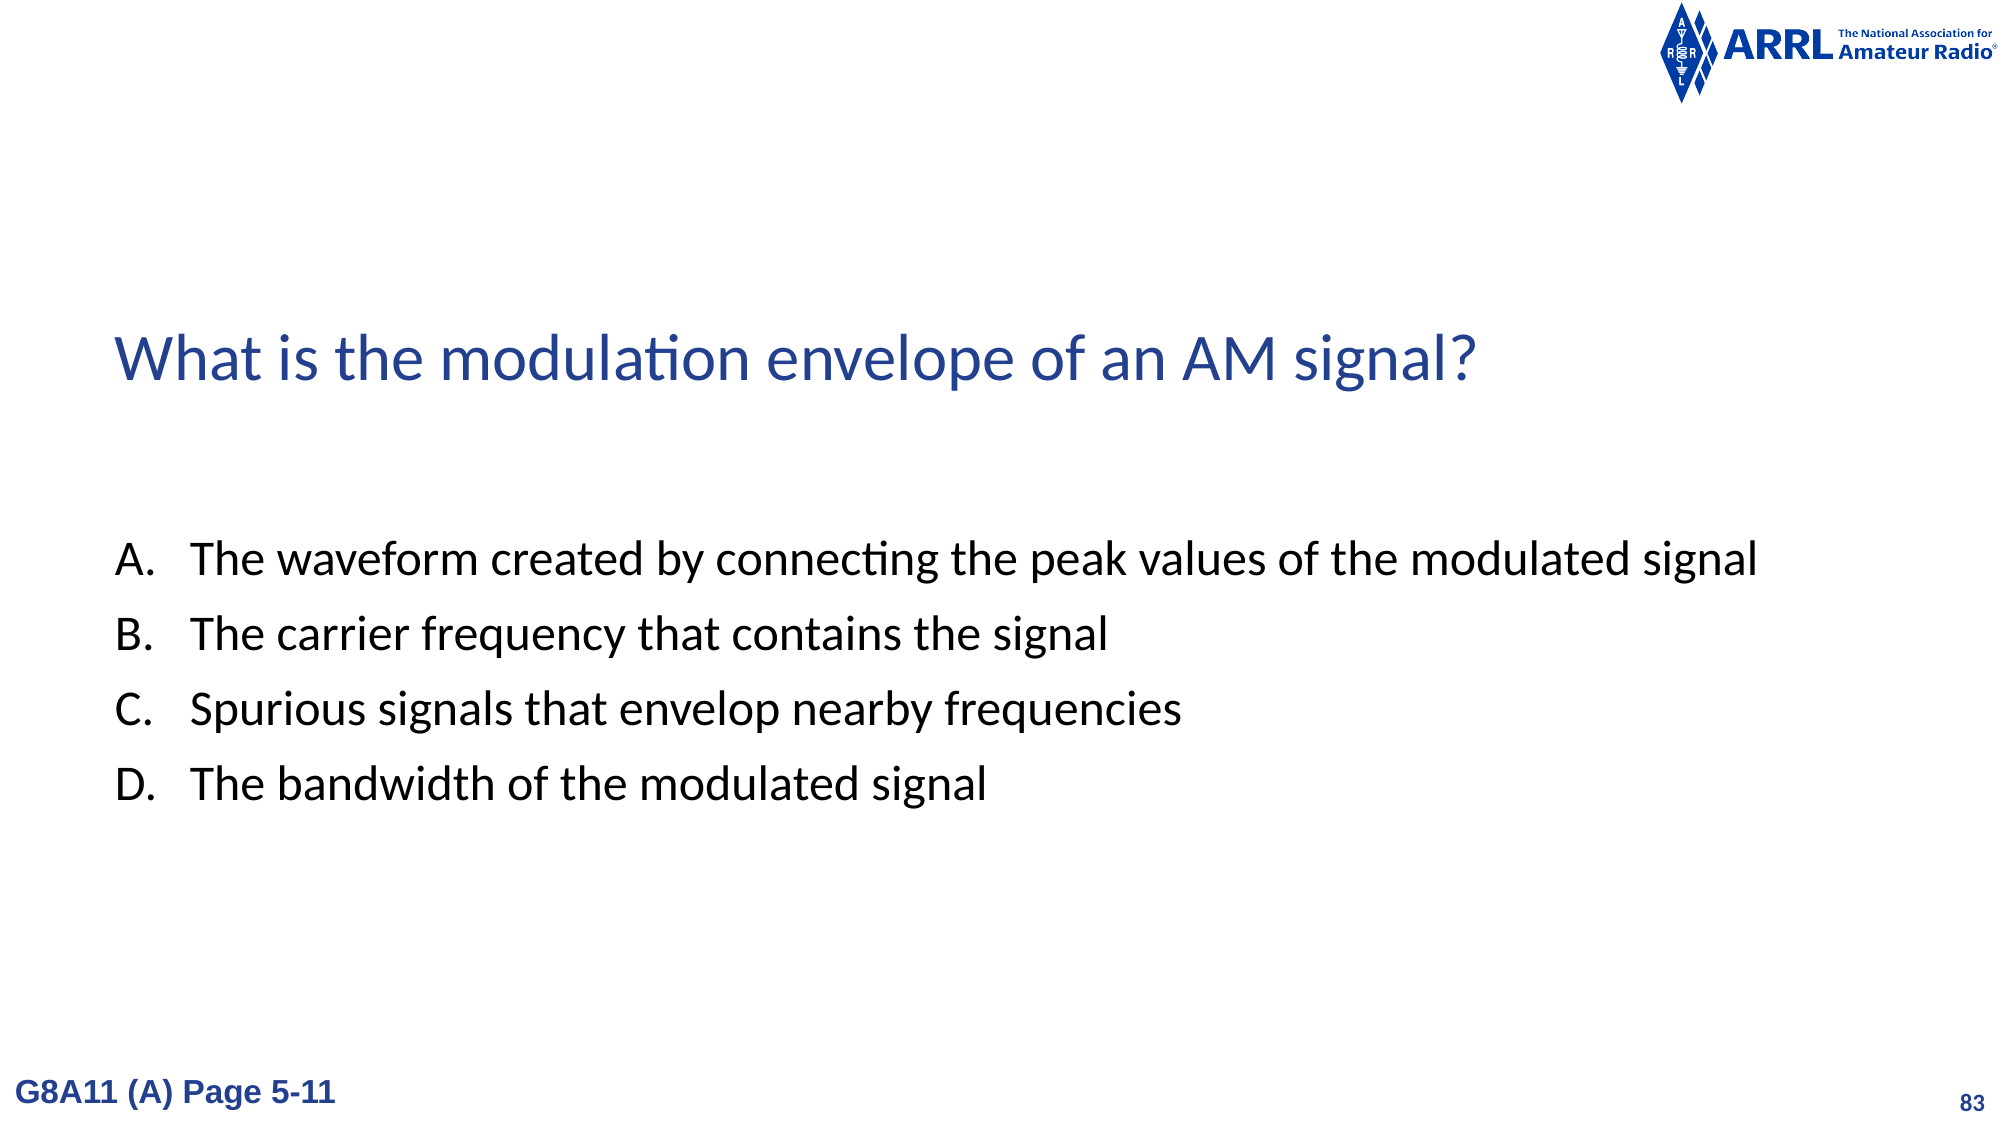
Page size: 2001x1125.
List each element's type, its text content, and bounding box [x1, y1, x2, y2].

picture [1658, 0, 1999, 106]
text_box G8A11 (A) Page 5-11 [0, 1062, 1313, 1118]
list The waveform created by connecting the peak values of the modulated signal The carrier frequency that contains the signal Spurious signals that envelop nearby frequencies The bandwidth of the modulated signal [99, 525, 1900, 1005]
text_box 83 [1899, 1079, 2000, 1125]
title What is the modulation envelope of an AM signal? [99, 249, 1900, 468]
